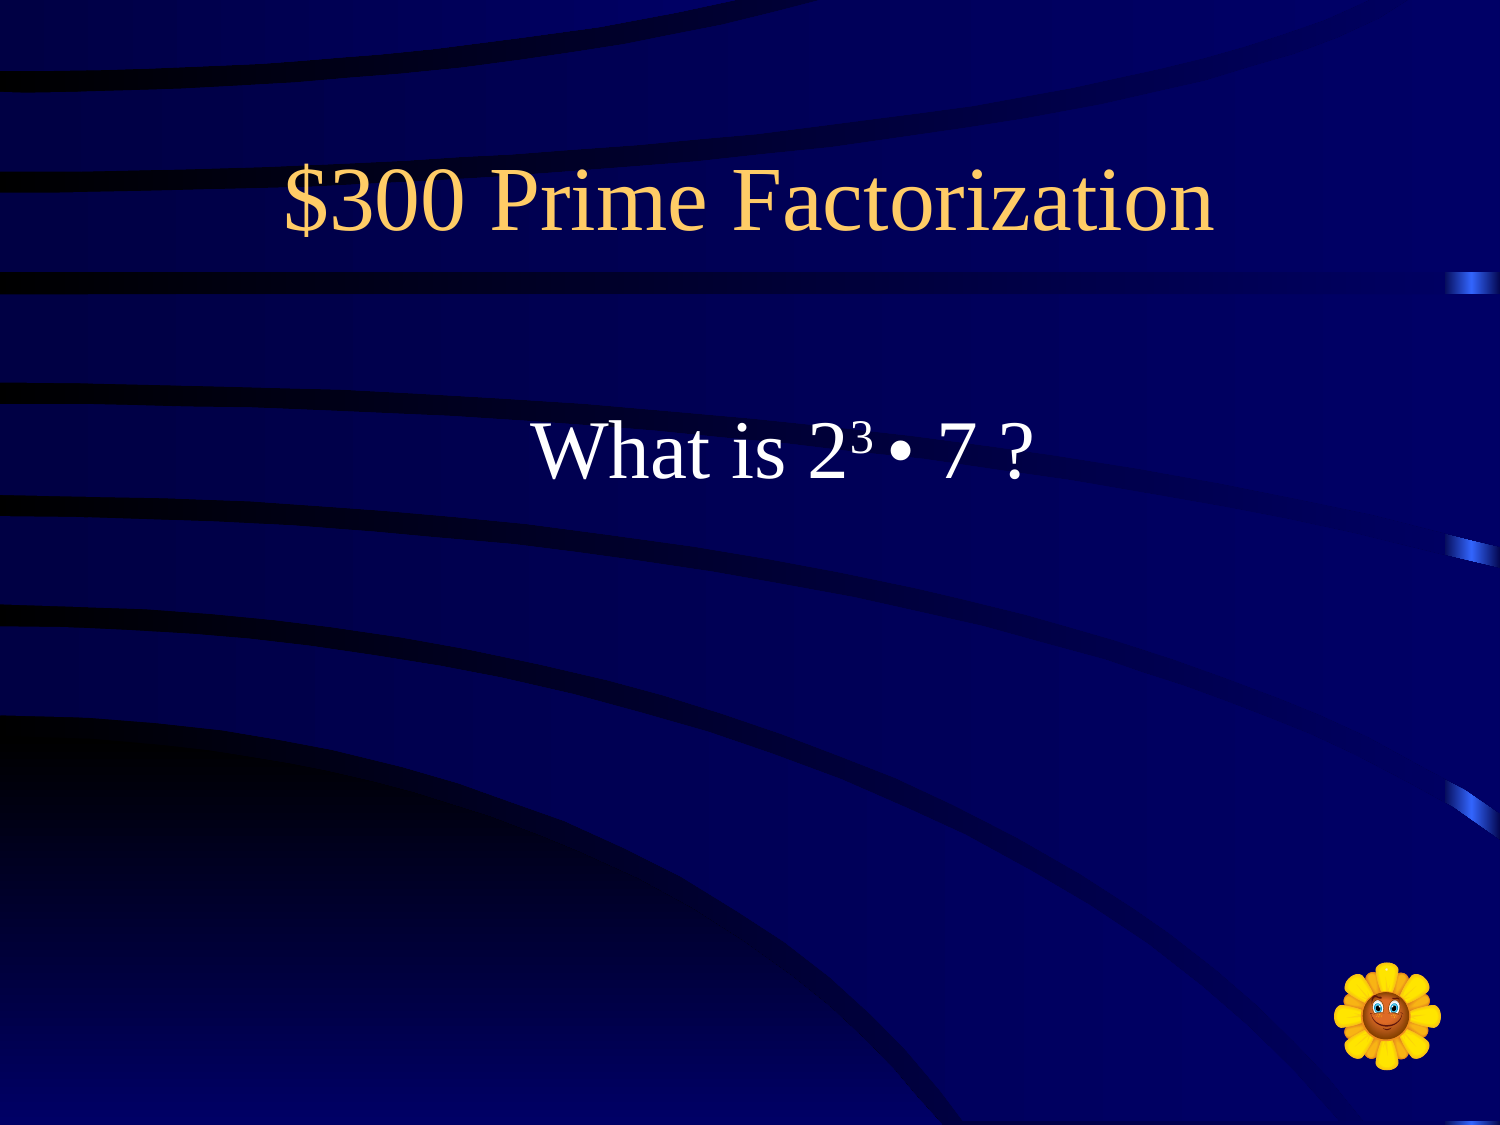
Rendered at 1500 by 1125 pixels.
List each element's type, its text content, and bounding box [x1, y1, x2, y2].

picture [1333, 962, 1442, 1071]
text_box What is 23 • 7 ? [515, 387, 1051, 503]
title $300 Prime Factorization [112, 99, 1388, 288]
